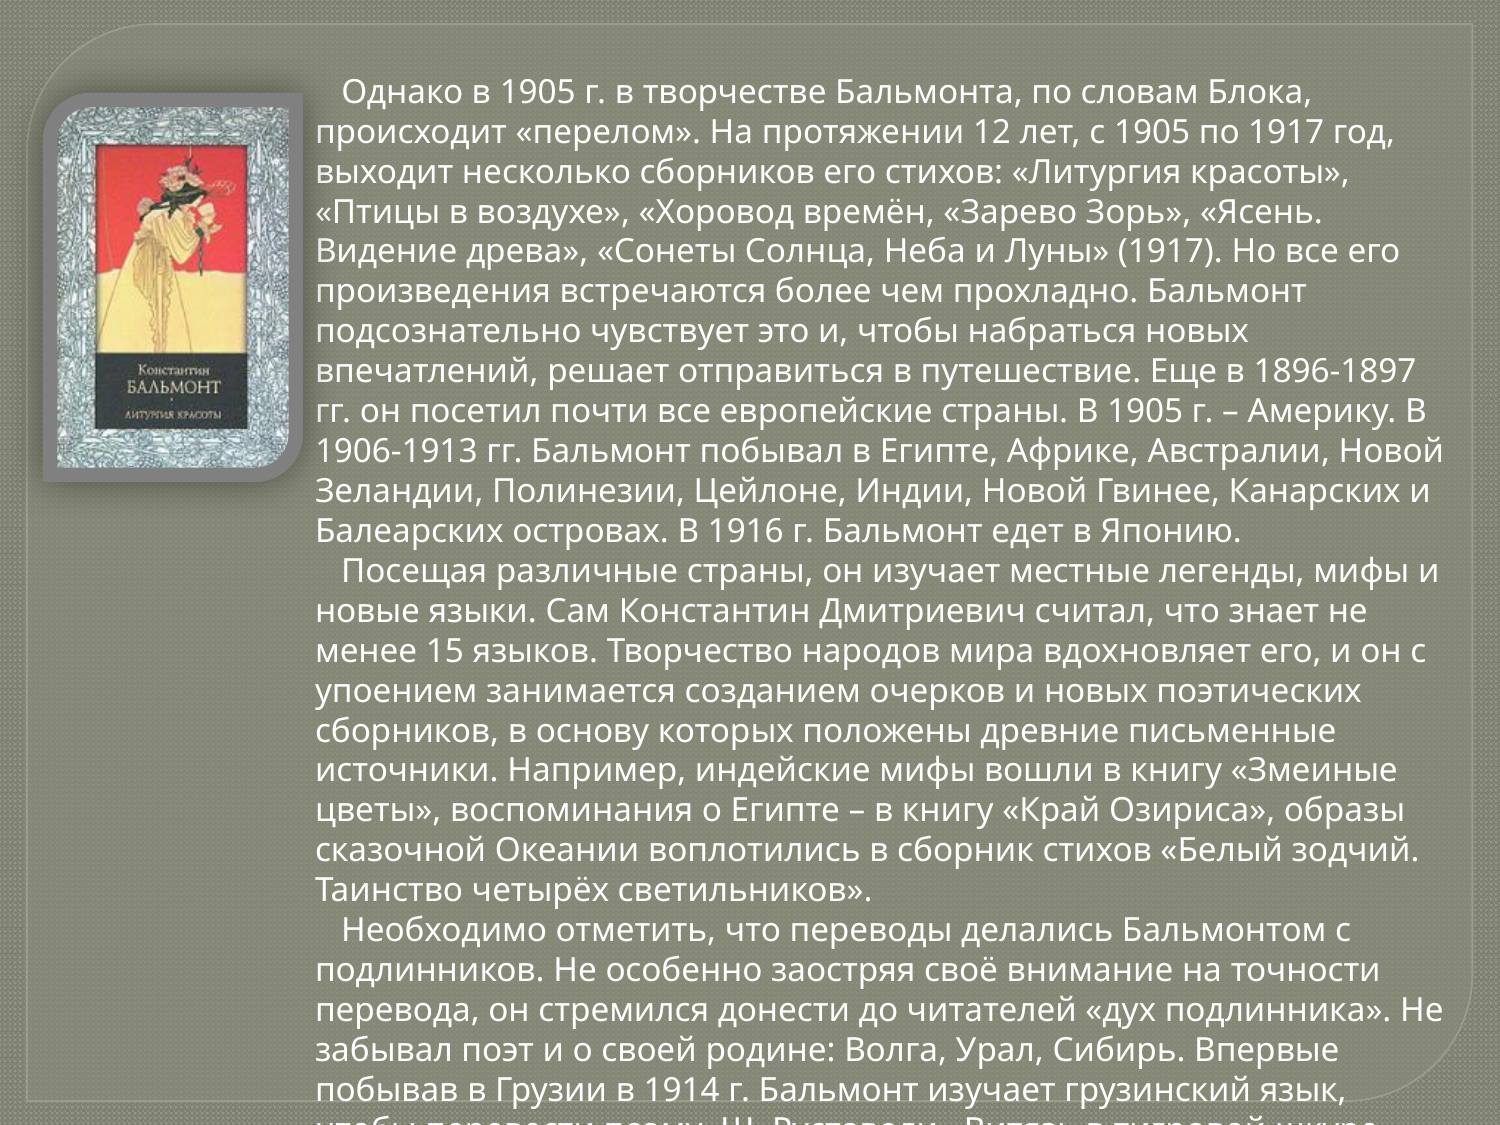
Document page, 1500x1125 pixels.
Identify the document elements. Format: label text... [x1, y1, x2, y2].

text_box Однако в 1905 г. в творчестве Бальмонта, по словам Блока, происходит «перелом». На протяжении 12 лет, с 1905 по 1917 год, выходит несколько сборников его стихов: «Литургия красоты», «Птицы в воздухе», «Хоровод времён, «Зарево Зорь», «Ясень. Видение древа», «Сонеты Солнца, Неба и Луны» (1917). Но все его произведения встречаются более чем прохладно. Бальмонт подсознательно чувствует это и, чтобы набраться новых впечатлений, решает отправиться в путешествие. Еще в 1896-1897 гг. он посетил почти все европейские страны. В 1905 г. – Америку. В 1906-1913 гг. Бальмонт побывал в Египте, Африке, Австралии, Новой Зеландии, Полинезии, Цейлоне, Индии, Новой Гвинее, Канарских и Балеарских островах. В 1916 г. Бальмонт едет в Японию. Посещая различные страны, он изучает местные легенды, мифы и новые языки. Сам Константин Дмитриевич считал, что знает не менее 15 языков. Творчество народов мира вдохновляет его, и он с упоением занимается созданием очерков и новых поэтических сборников, в основу которых положены древние письменные источники. Например, индейские мифы вошли в книгу «Змеиные цветы», воспоминания о Египте – в книгу «Край Озириса», образы сказочной Океании воплотились в сборник стихов «Белый зодчий. Таинство четырёх светильников». Необходимо отметить, что переводы делались Бальмонтом с подлинников. Не особенно заостряя своё внимание на точности перевода, он стремился донести до читателей «дух подлинника». Не забывал поэт и о своей родине: Волга, Урал, Сибирь. Впервые побывав в Грузии в 1914 г. Бальмонт изучает грузинский язык, чтобы перевести поэму Ш. Руставели «Витязь в тигровой шкуре». [300, 62, 1463, 1125]
picture [49, 99, 297, 476]
